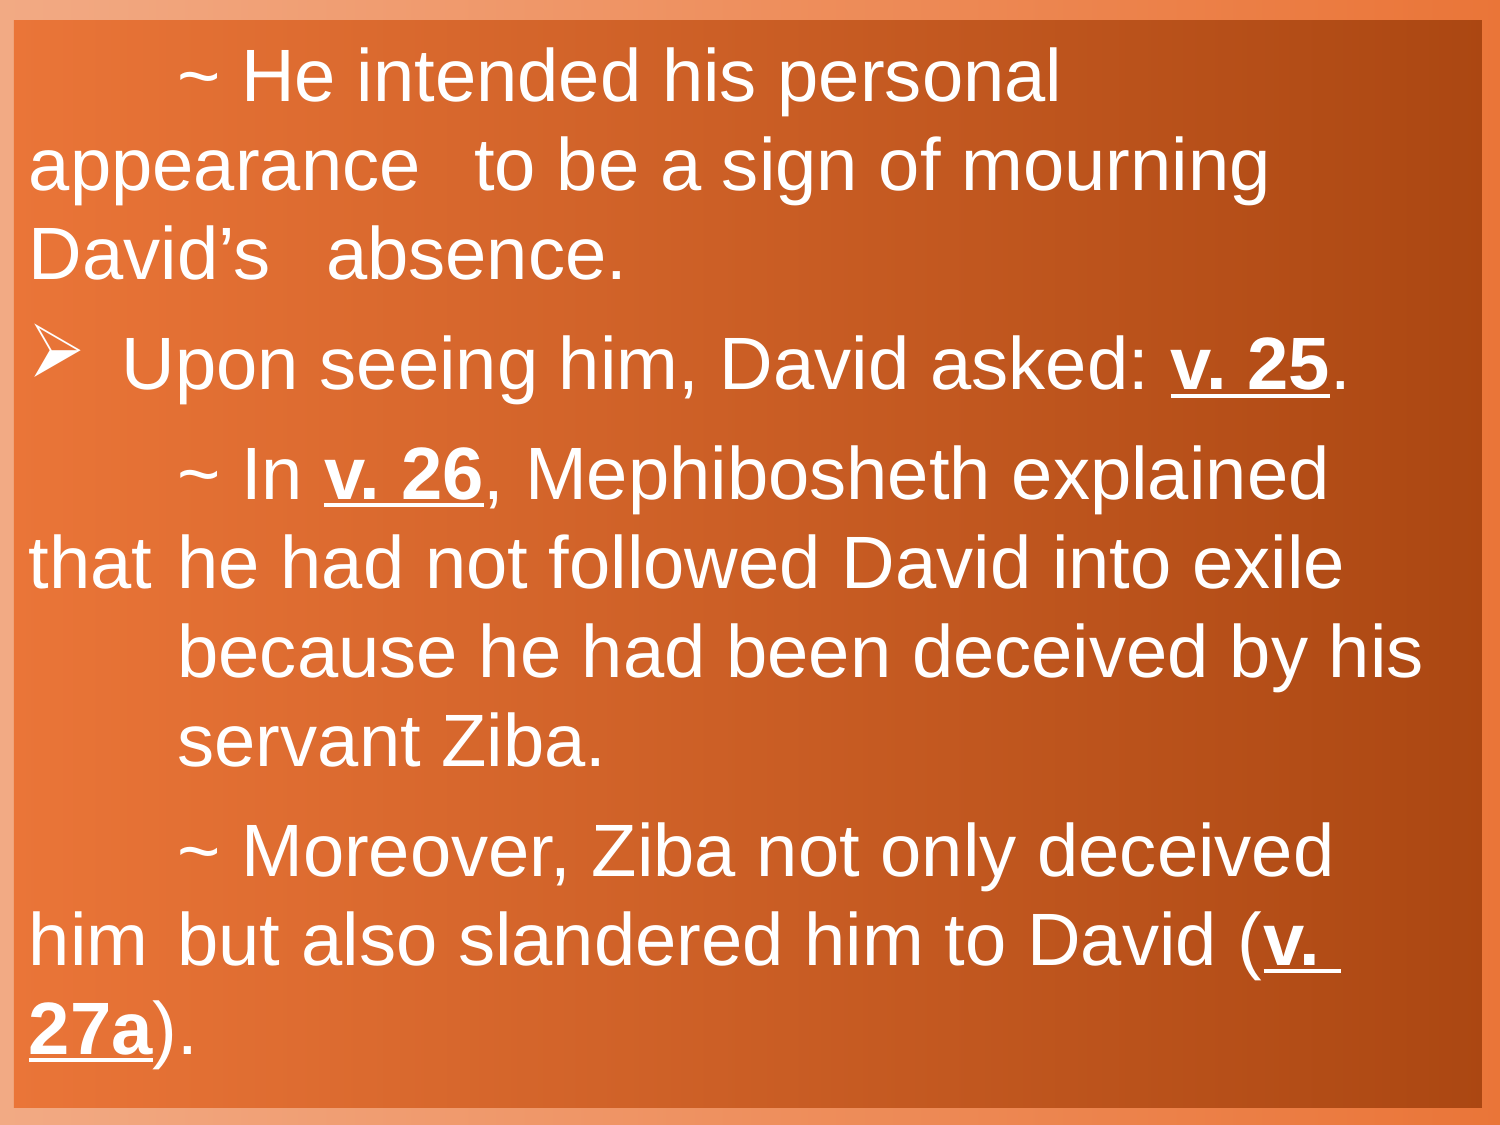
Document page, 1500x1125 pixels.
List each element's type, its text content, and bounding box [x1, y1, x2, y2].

subtitle ~ He intended his personal appearance to be a sign of mourning David’s absence. Upon seeing him, David asked: v. 25. ~ In v. 26, Mephibosheth explained that he had not followed David into exile because he had been deceived by his servant Ziba. ~ Moreover, Ziba not only deceived him but also slandered him to David (v. 27a). [13, 20, 1482, 1108]
